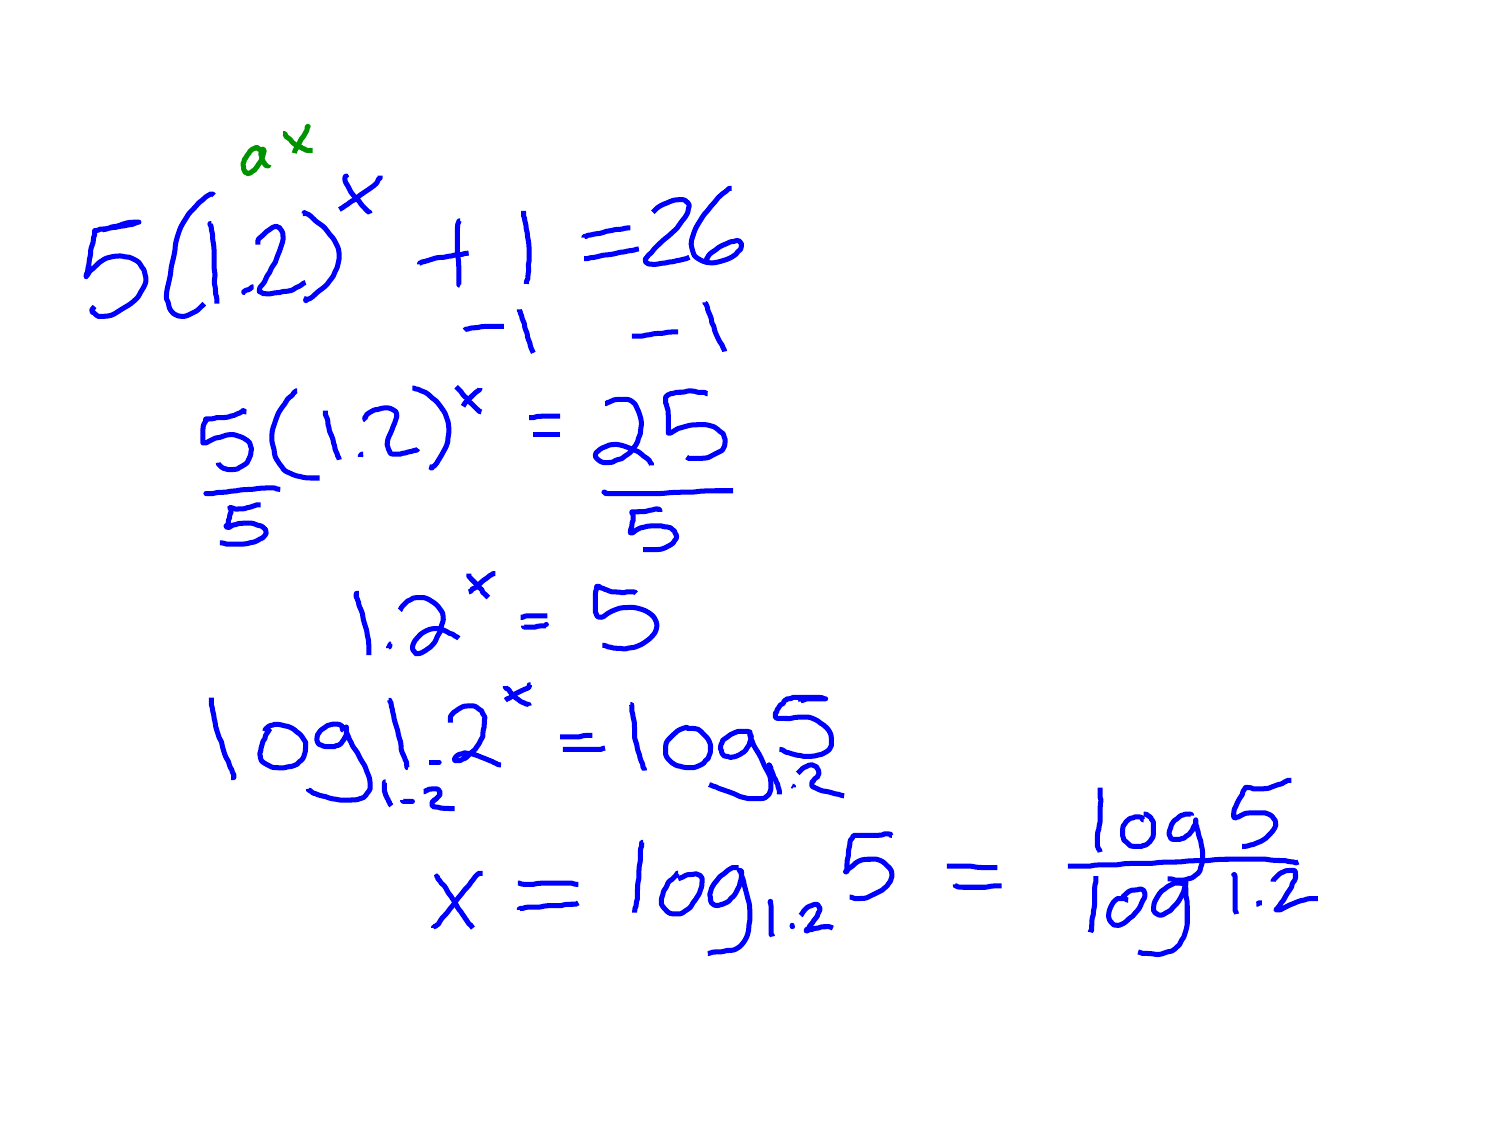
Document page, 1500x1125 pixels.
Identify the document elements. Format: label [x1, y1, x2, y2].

text_box [518, 309, 535, 354]
text_box [463, 325, 504, 331]
text_box [644, 198, 690, 266]
text_box [283, 132, 298, 147]
text_box [418, 252, 469, 265]
text_box [456, 220, 461, 253]
text_box [293, 125, 309, 154]
text_box [243, 286, 254, 294]
text_box [583, 227, 631, 238]
text_box [584, 248, 639, 260]
text_box [202, 386, 1319, 955]
text_box [85, 221, 147, 318]
text_box [631, 331, 679, 337]
text_box [344, 175, 358, 197]
text_box [356, 198, 371, 214]
text_box [302, 211, 340, 302]
text_box [690, 187, 743, 264]
text_box [339, 175, 381, 211]
text_box [242, 146, 270, 175]
text_box [522, 210, 530, 284]
text_box [704, 302, 726, 352]
text_box [165, 193, 215, 318]
text_box [257, 225, 306, 295]
text_box [457, 256, 461, 287]
text_box [299, 143, 313, 152]
text_box [209, 222, 218, 304]
